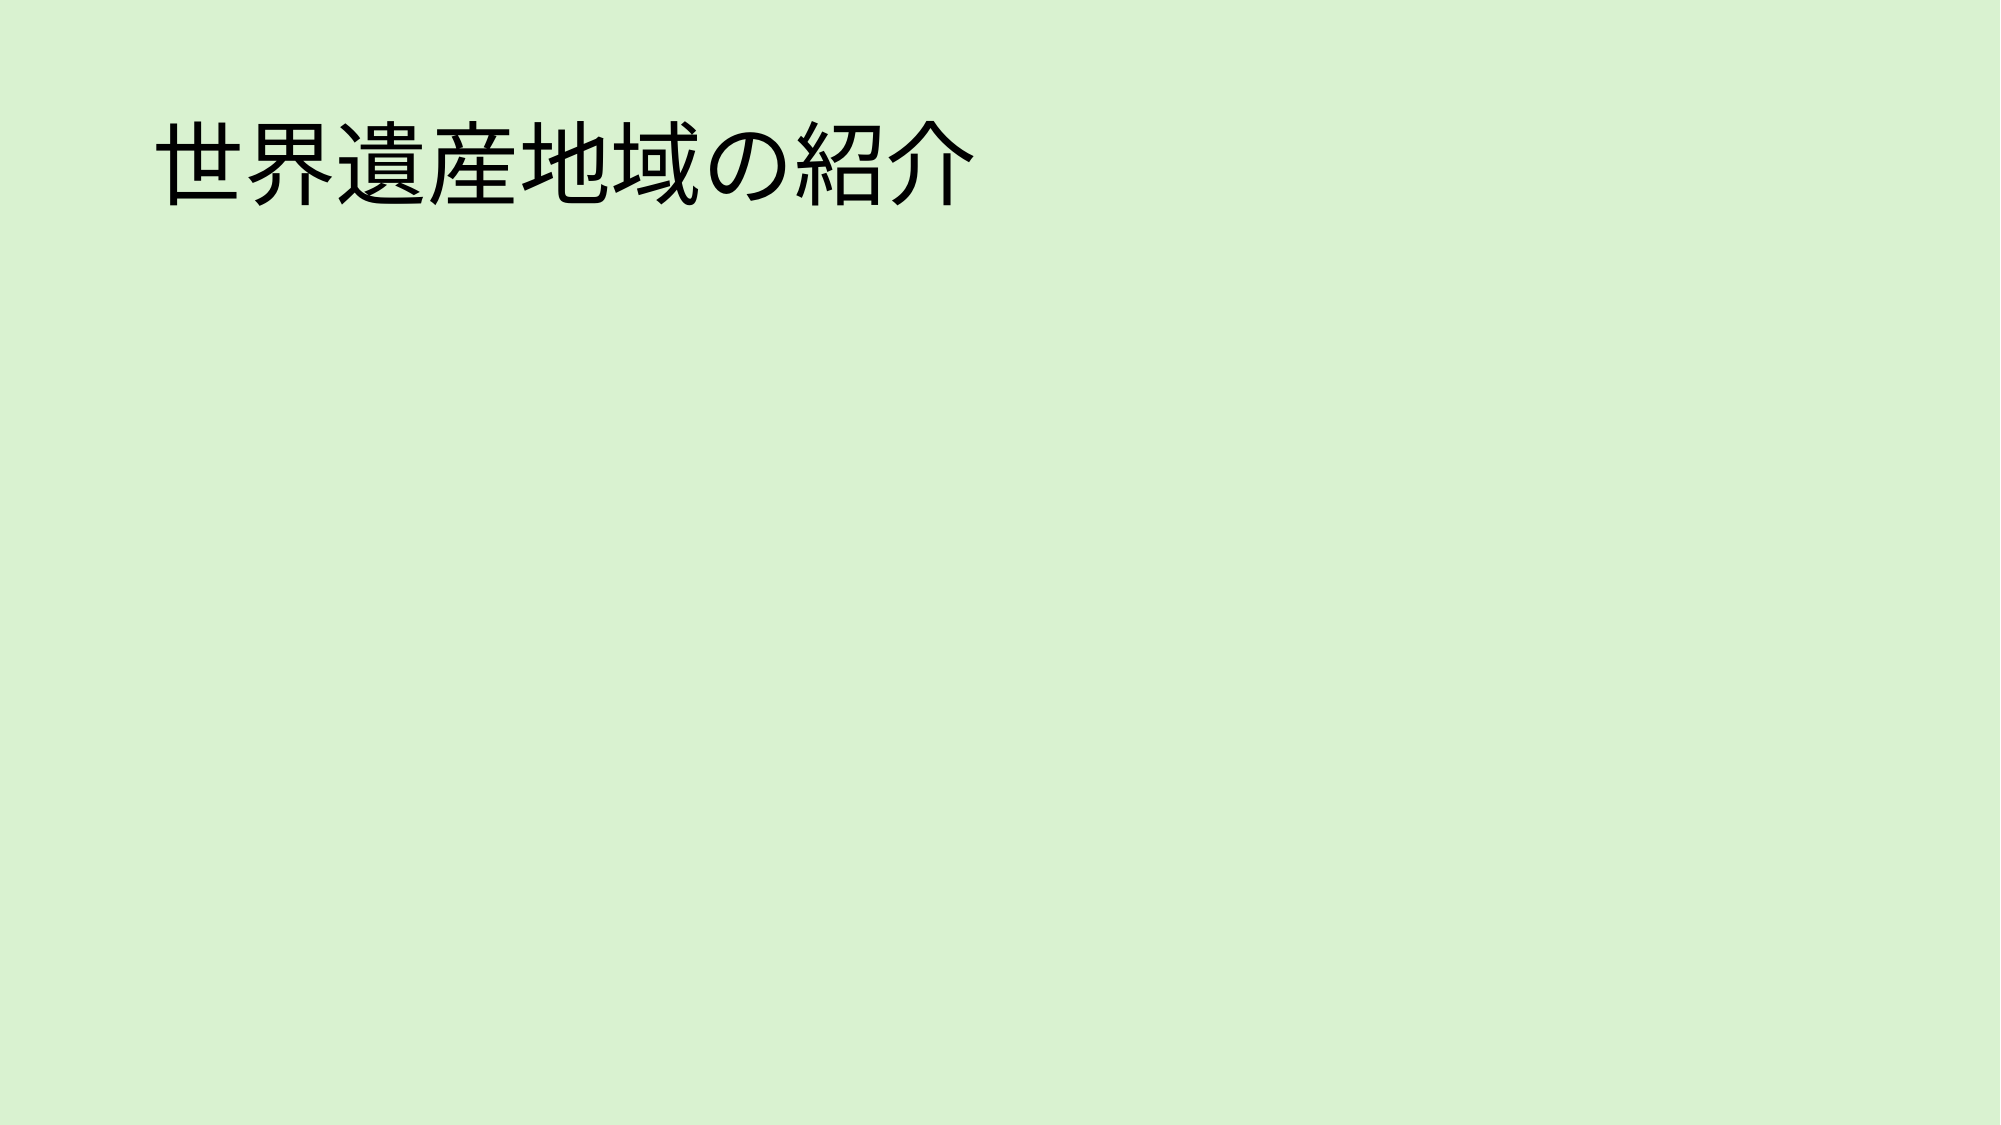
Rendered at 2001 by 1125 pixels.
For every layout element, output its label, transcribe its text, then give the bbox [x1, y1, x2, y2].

title 世界遺産地域の紹介 [137, 59, 1863, 278]
